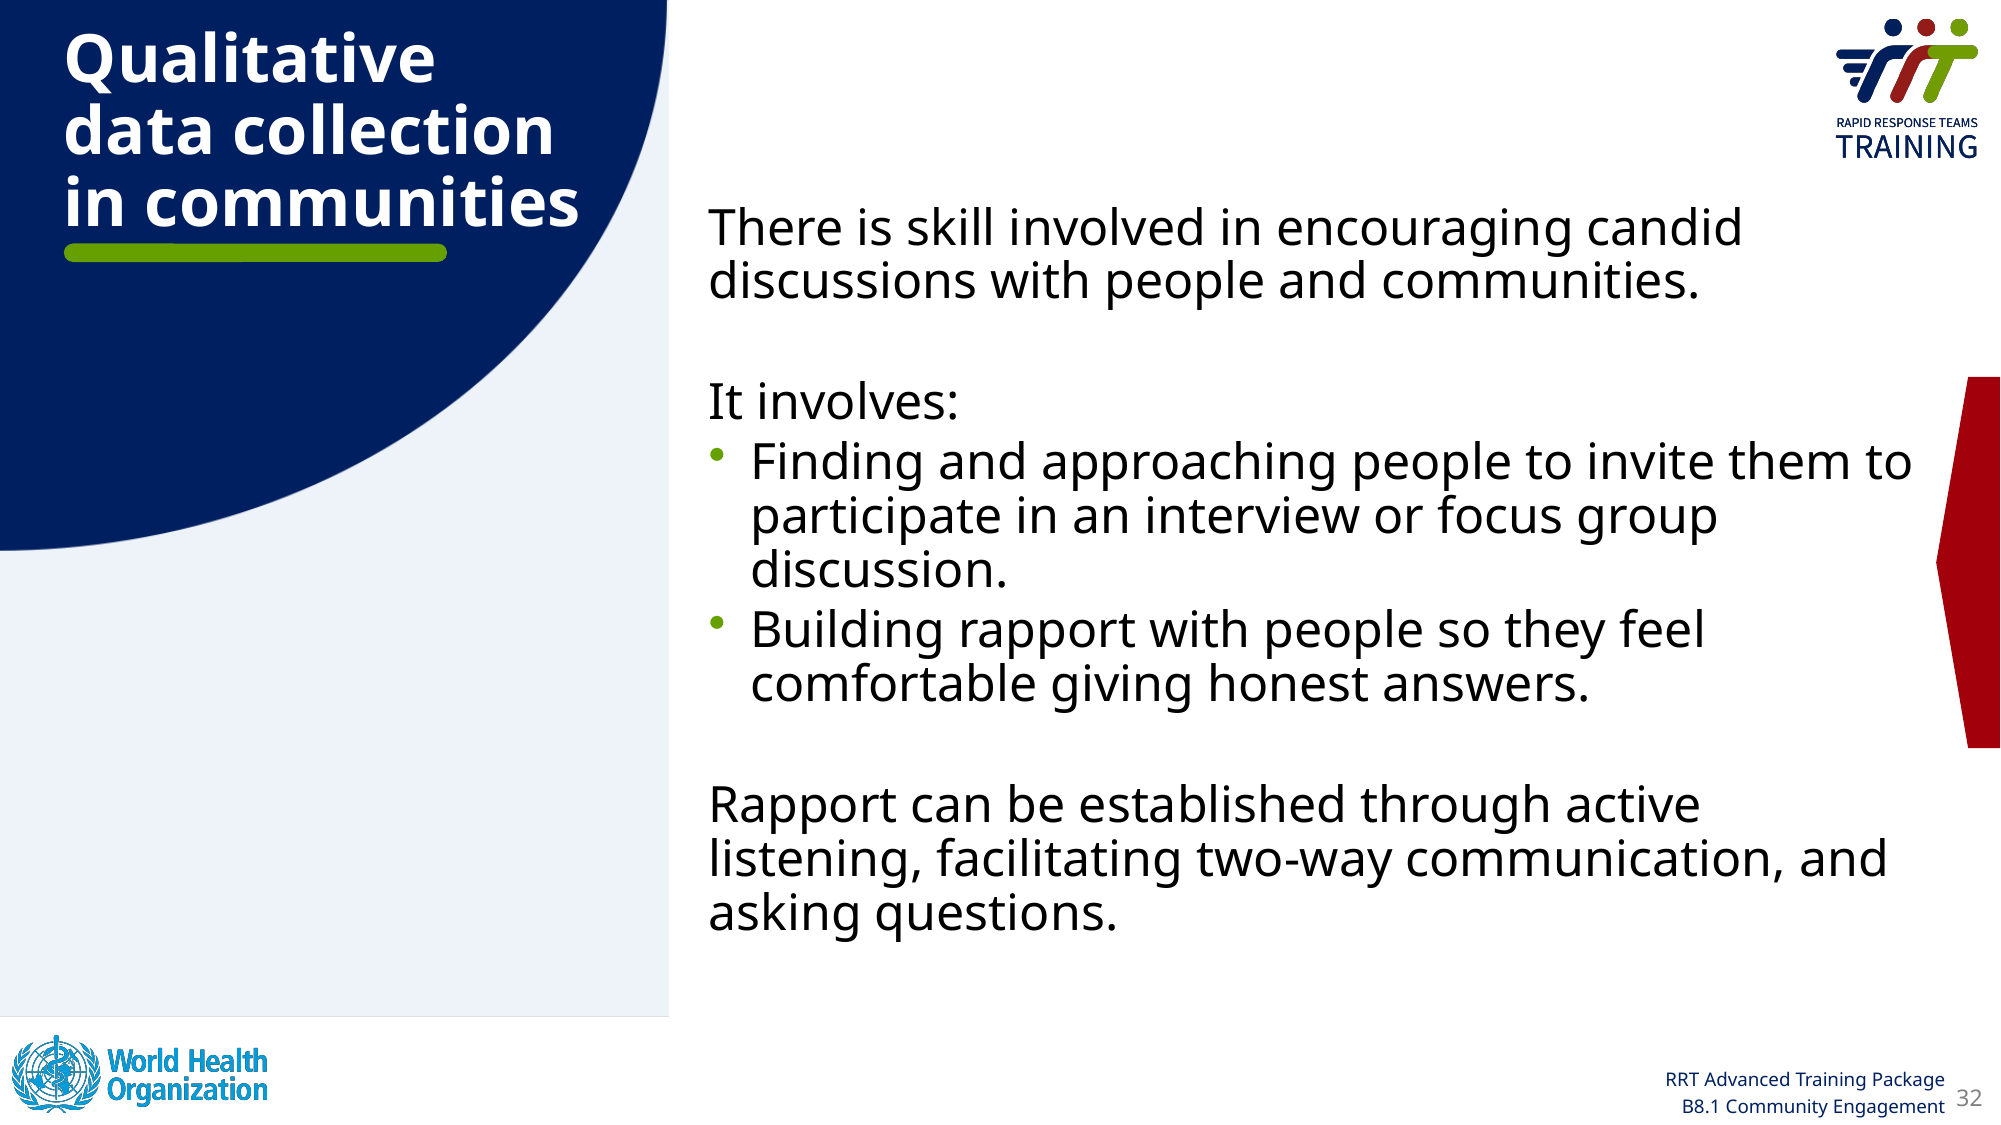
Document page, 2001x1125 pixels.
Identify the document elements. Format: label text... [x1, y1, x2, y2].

text_box [63, 243, 448, 263]
picture [36, 1088, 78, 1105]
picture [12, 1035, 54, 1068]
picture [71, 1053, 90, 1091]
picture [0, 0, 669, 1018]
picture [34, 1054, 43, 1078]
picture [24, 1054, 36, 1087]
picture [50, 1108, 62, 1113]
picture [40, 1062, 47, 1070]
picture [12, 1083, 48, 1113]
picture [46, 1056, 54, 1062]
picture [30, 1083, 37, 1091]
text_box Qualitative data collection in communities [63, 103, 600, 242]
list There is skill involved in encouraging candid discussions with people and communities. It involves: Finding and approaching people to invite them to participate in an interview or focus group discussion. Building rapport with people so they feel comfortable giving honest answers. Rapport can be established through active listening, facilitating two-way communication, and asking questions. [700, 193, 1937, 932]
picture [22, 1062, 26, 1077]
picture [1835, 19, 1978, 167]
picture [59, 1035, 267, 1113]
